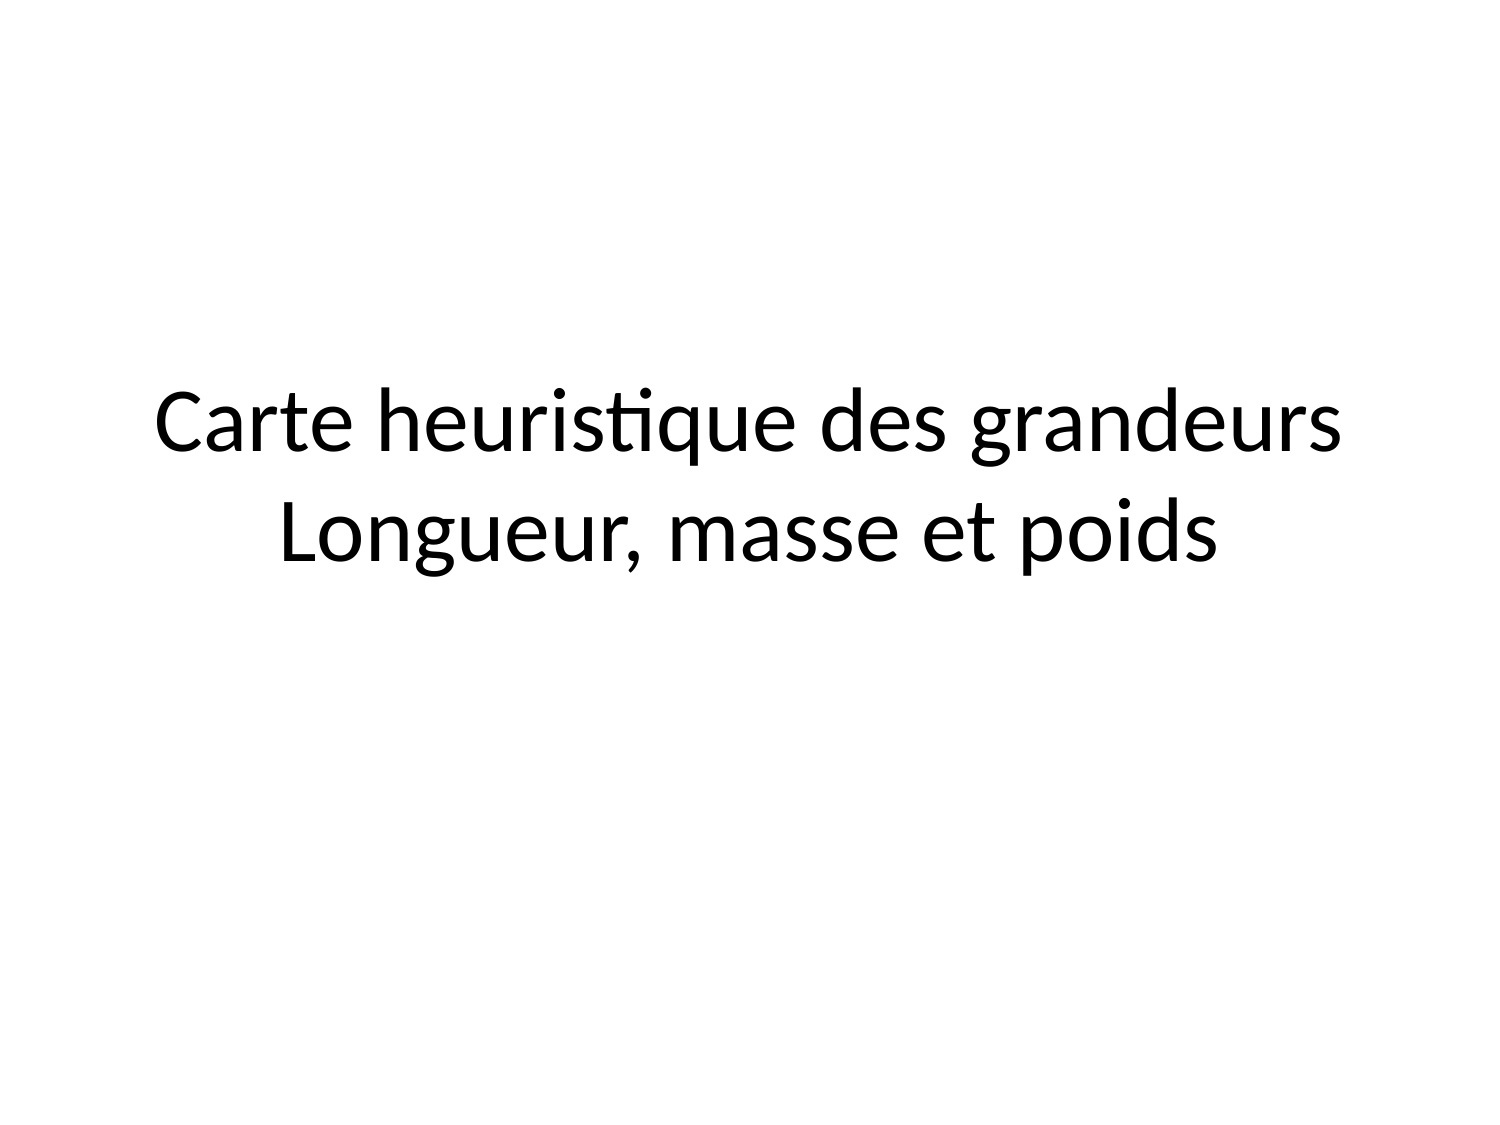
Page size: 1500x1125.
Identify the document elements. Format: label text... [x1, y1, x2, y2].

title Carte heuristique des grandeurs Longueur, masse et poids [112, 349, 1388, 591]
